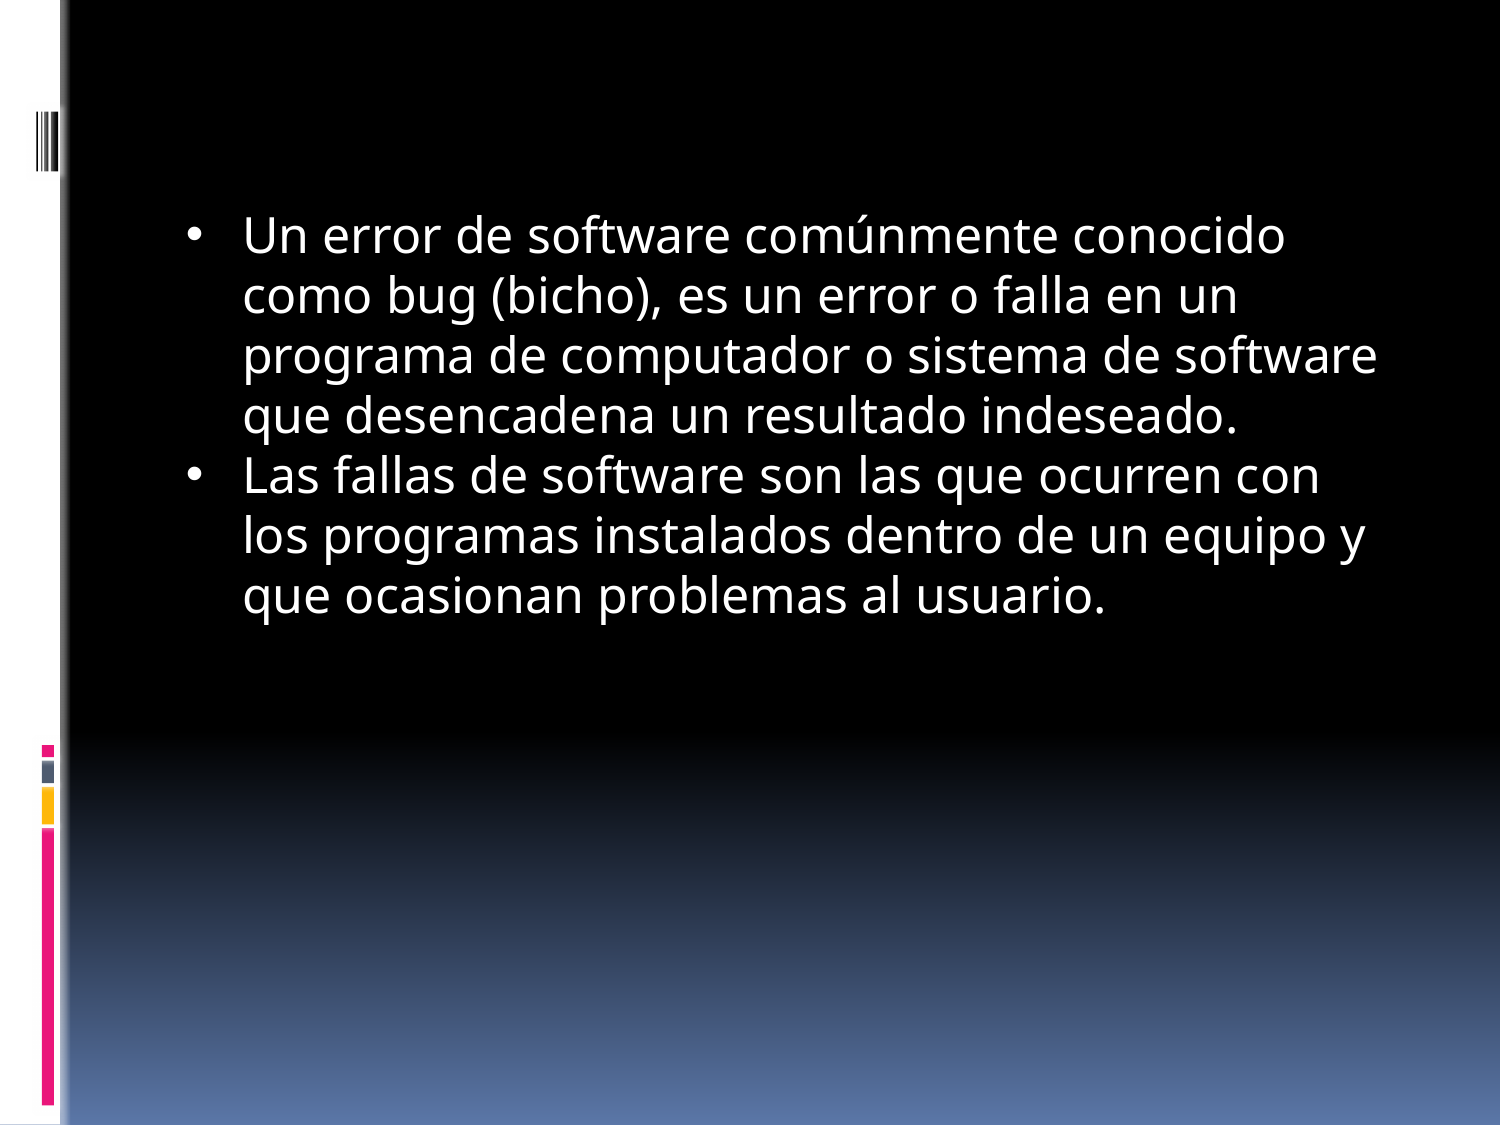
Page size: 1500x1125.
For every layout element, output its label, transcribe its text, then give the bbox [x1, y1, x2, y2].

text_box Un error de software comúnmente conocido como bug (bicho), es un error o falla en un programa de computador o sistema de software que desencadena un resultado indeseado. Las fallas de software son las que ocurren con los programas instalados dentro de un equipo y que ocasionan problemas al usuario. [171, 196, 1400, 631]
